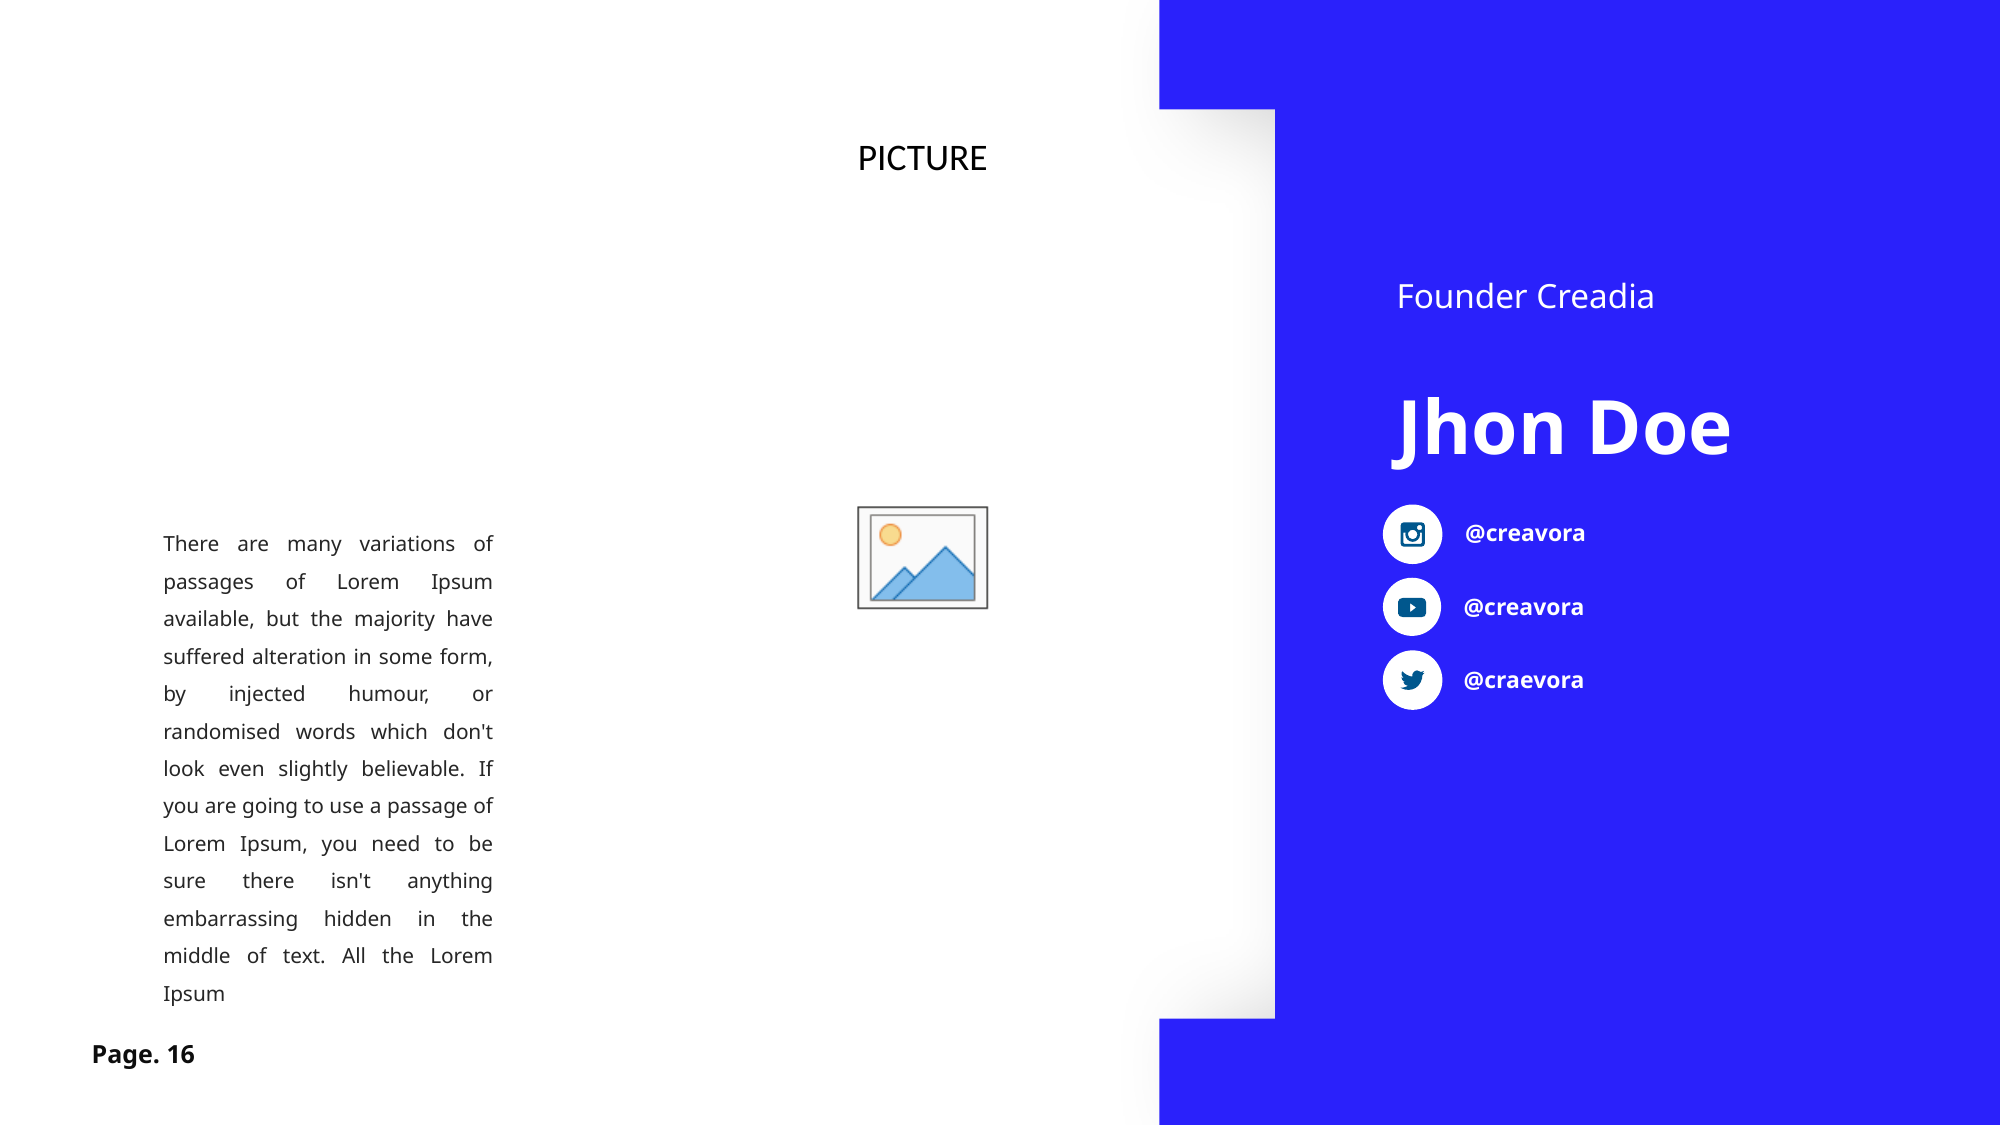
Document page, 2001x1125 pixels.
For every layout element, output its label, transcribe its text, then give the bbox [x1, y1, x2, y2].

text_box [1382, 504, 1443, 565]
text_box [1382, 650, 1443, 710]
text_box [1382, 577, 1442, 636]
text_box There are many variations of passages of Lorem Ipsum available, but the majority have suffered alteration in some form, by injected humour, or randomised words which don't look even slightly believable. If you are going to use a passage of Lorem Ipsum, you need to be sure there isn't anything embarrassing hidden in the middle of text. All the Lorem Ipsum [148, 511, 508, 1013]
text_box Page. 16 [76, 1031, 418, 1076]
text_box Jhon Doe [1382, 371, 1779, 477]
text_box [1158, 0, 2000, 1125]
text_box @craevora [1448, 658, 1684, 701]
picture [596, 124, 1249, 991]
text_box @creavora [1450, 511, 1686, 554]
text_box Founder Creadia [1381, 267, 1746, 323]
text_box @creavora [1448, 584, 1679, 627]
